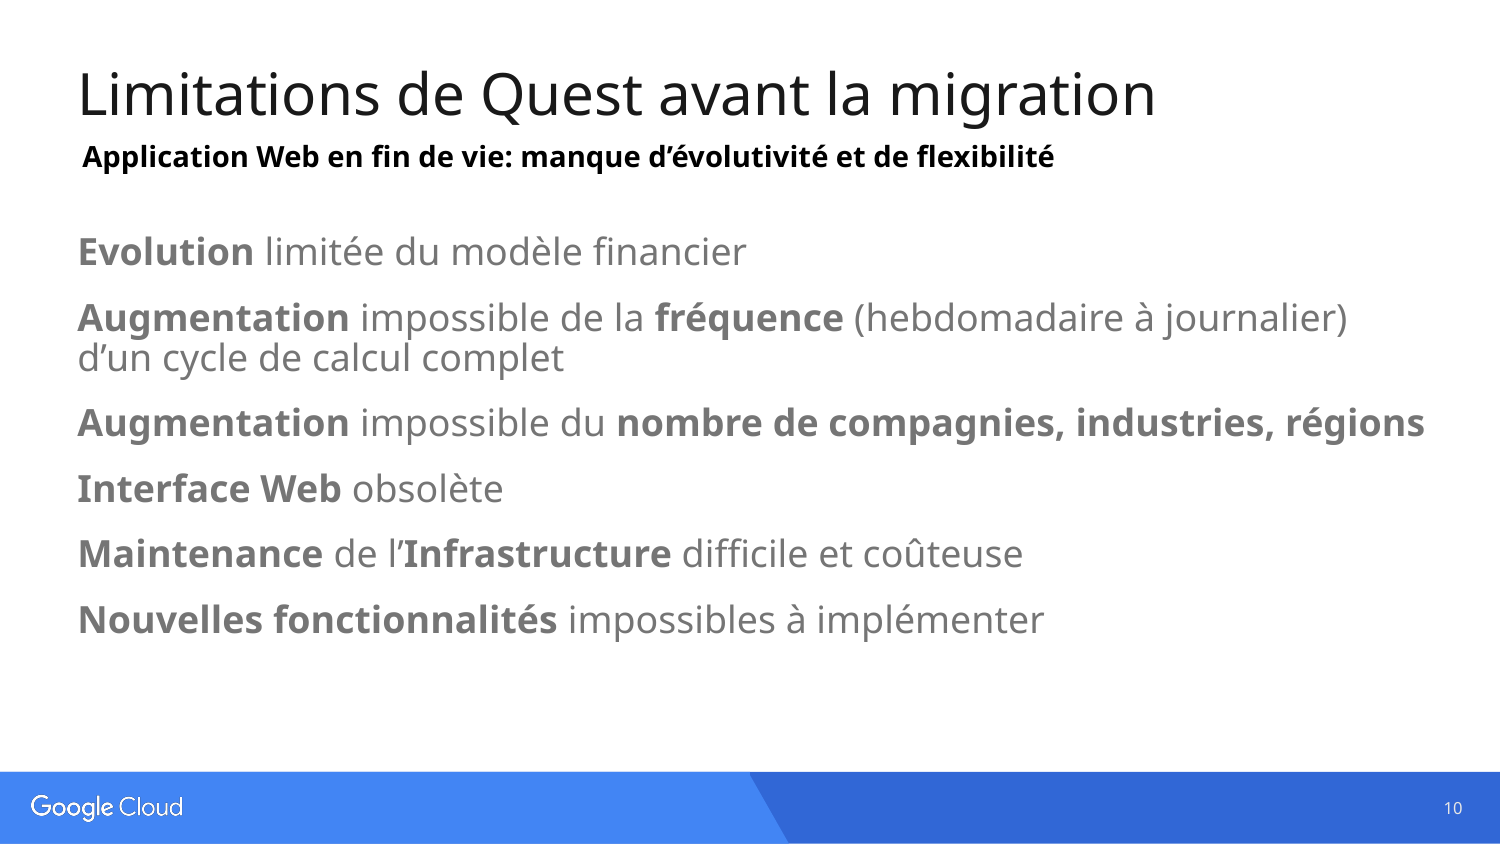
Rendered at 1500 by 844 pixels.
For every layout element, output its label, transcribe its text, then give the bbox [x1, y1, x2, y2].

picture [28, 783, 185, 835]
text_box [0, 771, 789, 844]
text_box Limitations de Quest avant la migration [62, 49, 1441, 200]
text_box ‹#› [1137, 796, 1463, 822]
text_box Application Web en fin de vie: manque d’évolutivité et de flexibilité [67, 123, 1238, 239]
text_box [750, 771, 1500, 844]
text_box Evolution limitée du modèle financier Augmentation impossible de la fréquence (hebdomadaire à journalier) d’un cycle de calcul complet Augmentation impossible du nombre de compagnies, industries, régions Interface Web obsolète Maintenance de l’Infrastructure difficile et coûteuse Nouvelles fonctionnalités impossibles à implémenter [62, 218, 1447, 725]
